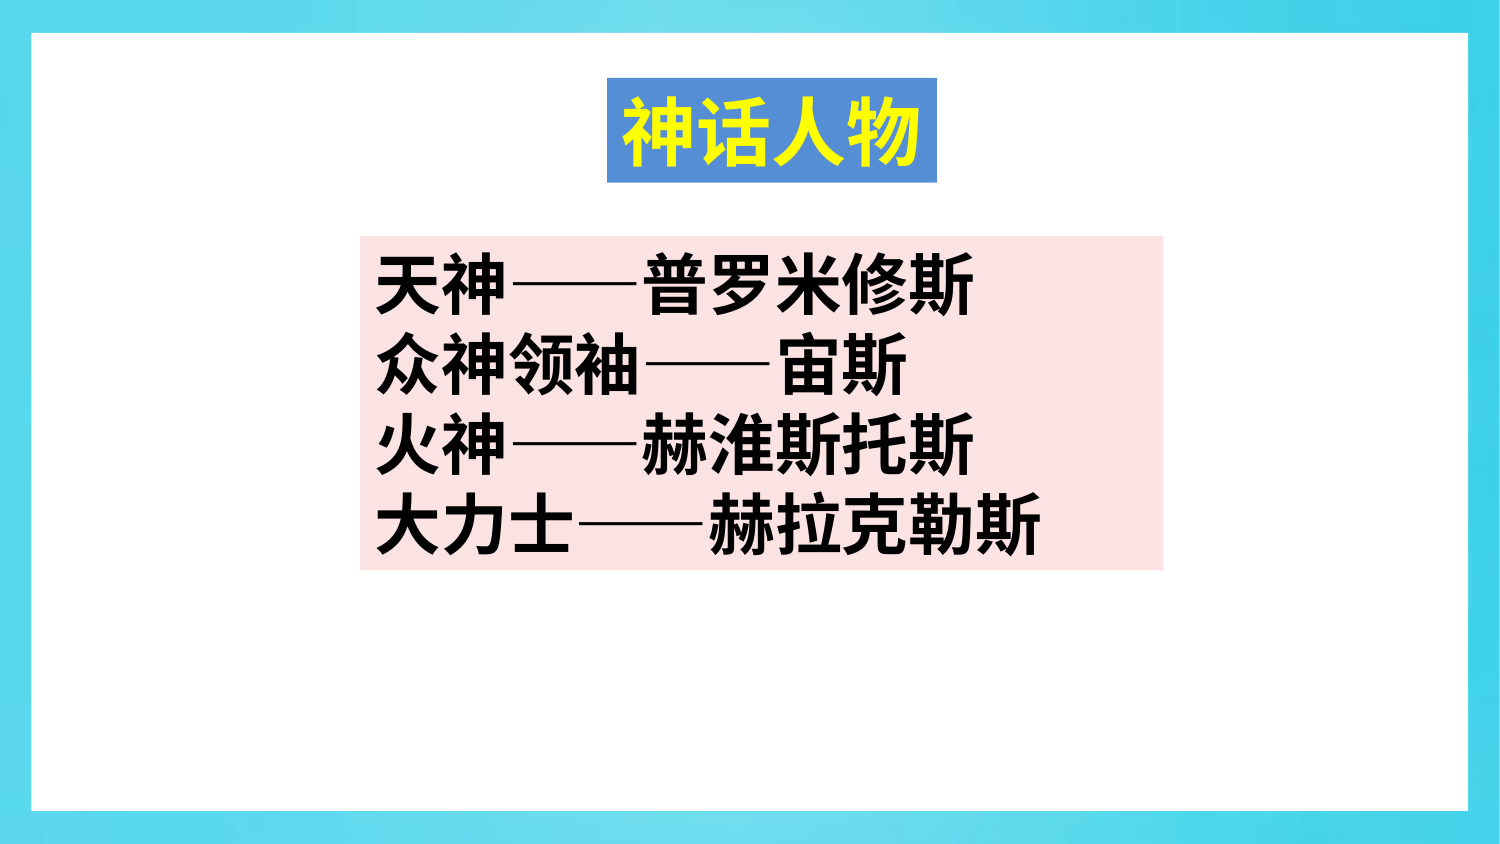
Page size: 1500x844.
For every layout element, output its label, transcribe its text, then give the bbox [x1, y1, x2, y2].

picture [0, 0, 1500, 844]
text_box 天神——普罗米修斯 众神领袖——宙斯 火神——赫淮斯托斯 大力士——赫拉克勒斯 [360, 235, 1164, 571]
text_box 神话人物 [607, 77, 937, 183]
